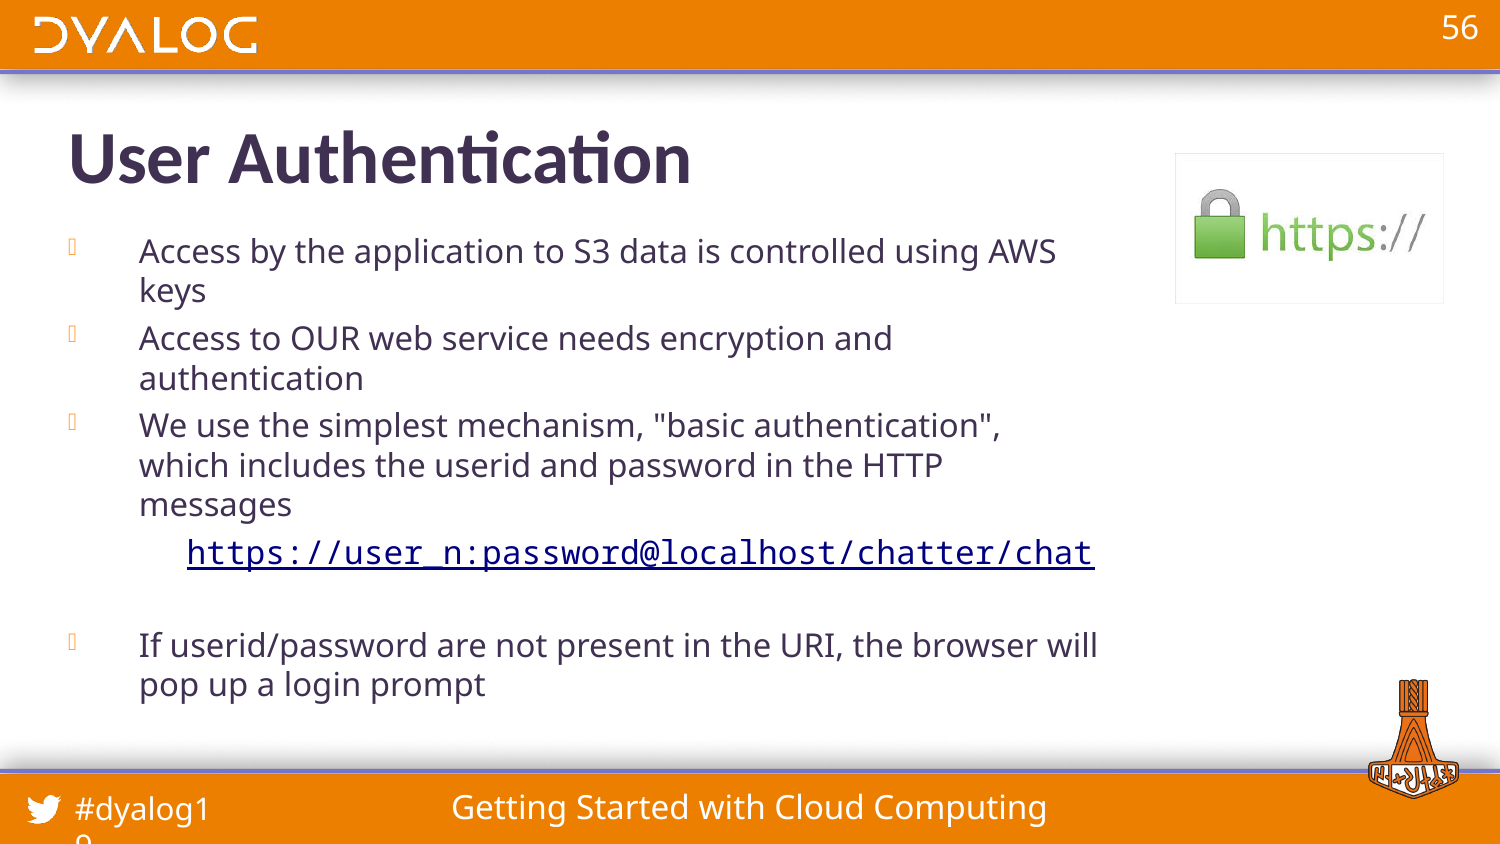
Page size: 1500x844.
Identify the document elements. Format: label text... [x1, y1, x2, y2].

picture [0, 0, 1500, 108]
picture [0, 679, 1500, 844]
list Access by the application to S3 data is controlled using AWS keys Access to OUR web service needs encryption and authentication We use the simplest mechanism, "basic authentication", which includes the userid and password in the HTTP messages https://user_n:password@localhost/chatter/chat If userid/password are not present in the URI, the browser will pop up a login prompt [53, 222, 1117, 740]
picture [1174, 152, 1445, 304]
title User Authentication [53, 104, 1444, 202]
